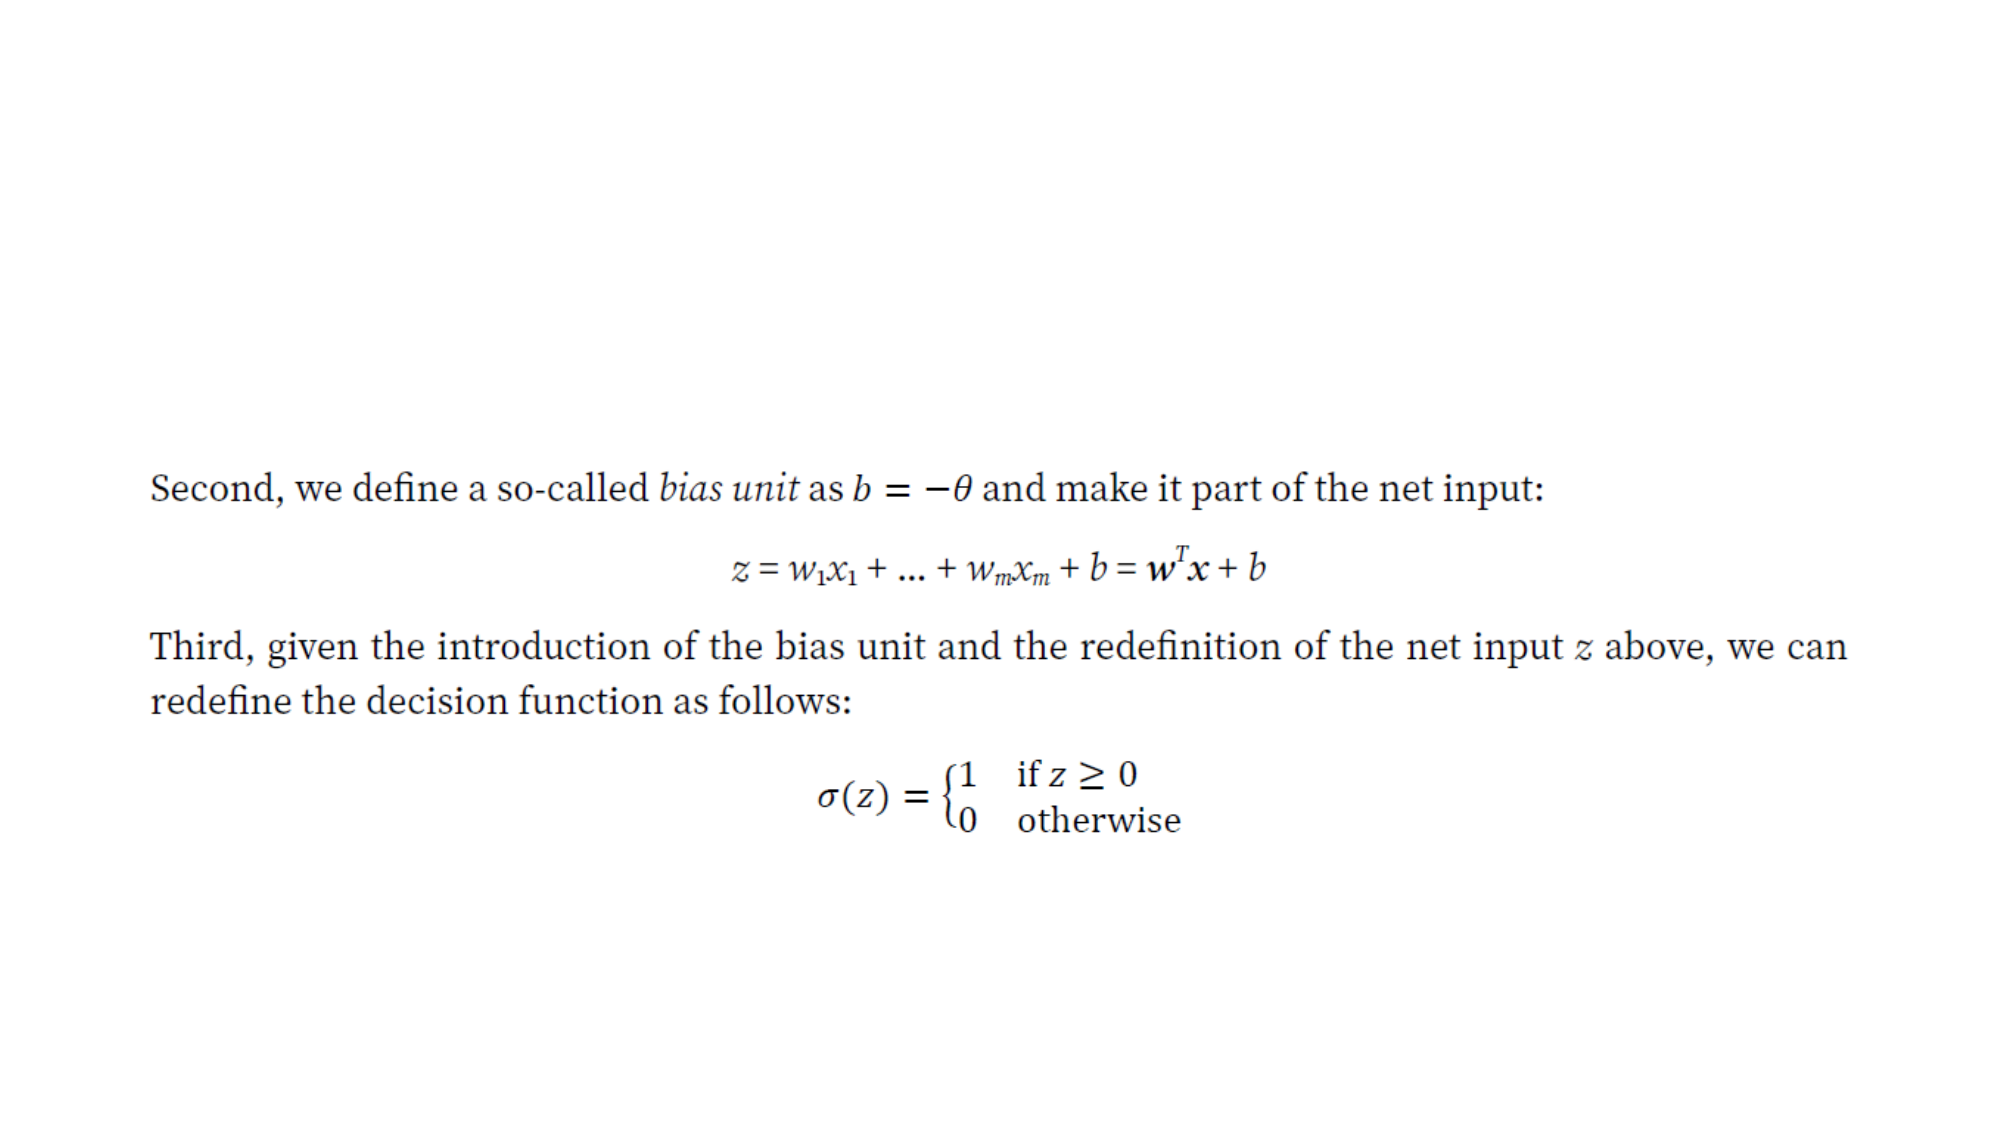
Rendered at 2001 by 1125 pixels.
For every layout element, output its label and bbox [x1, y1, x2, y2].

list [137, 454, 1863, 859]
